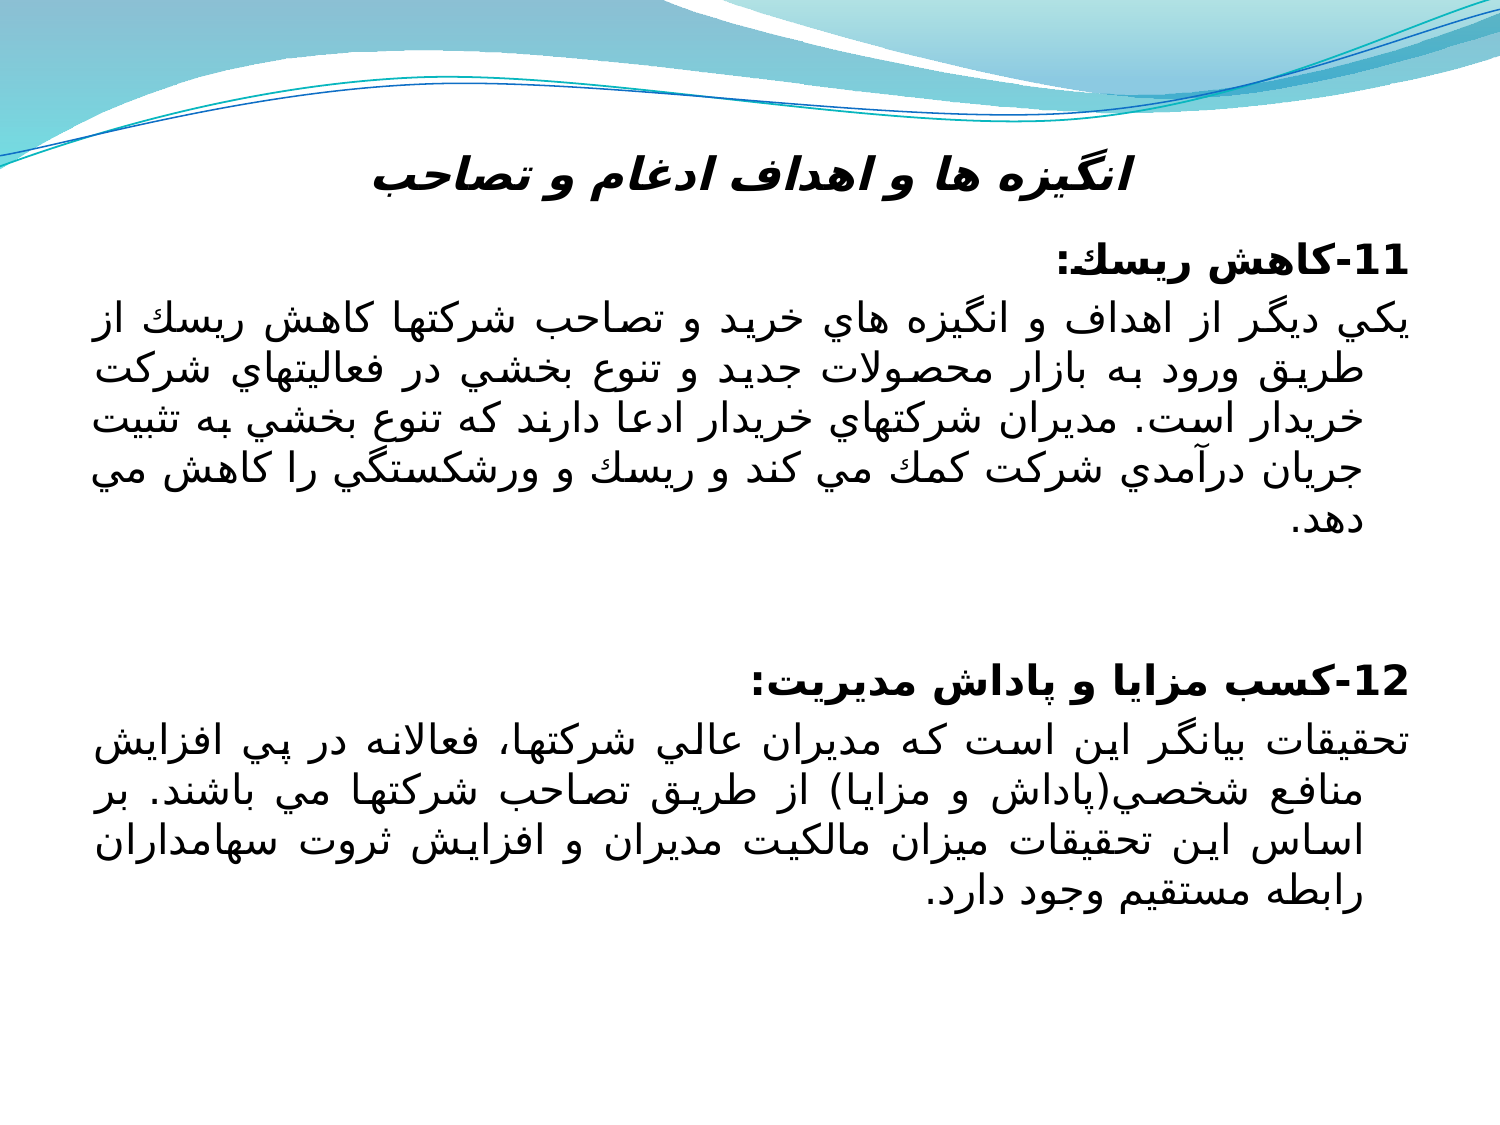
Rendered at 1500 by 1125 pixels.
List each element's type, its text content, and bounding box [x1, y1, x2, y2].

title انگیزه ها و اهداف ادغام و تصاحب [75, 115, 1425, 200]
list 11-كاهش ريسك: يكي ديگر از اهداف و انگيزه هاي خريد و تصاحب شركتها كاهش ريسك از طريق ورود به بازار محصولات جديد و تنوع بخشي در فعاليتهاي شركت خريدار است. مديران شركتهاي خريدار ادعا دارند كه تنوع بخشي به تثبيت جريان درآمدي شركت كمك مي كند و ريسك و ورشكستگي را كاهش مي دهد. 12-كسب مزايا و پاداش مديريت: تحقيقات بيانگر اين است كه مديران عالي شركتها، فعالانه در پي افزايش منافع شخصي(پاداش و مزايا) از طريق تصاحب شركتها مي باشند. بر اساس اين تحقيقات ميزان مالكيت مديران و افزايش ثروت سهامداران رابطه مستقيم وجود دارد. [75, 224, 1425, 1038]
